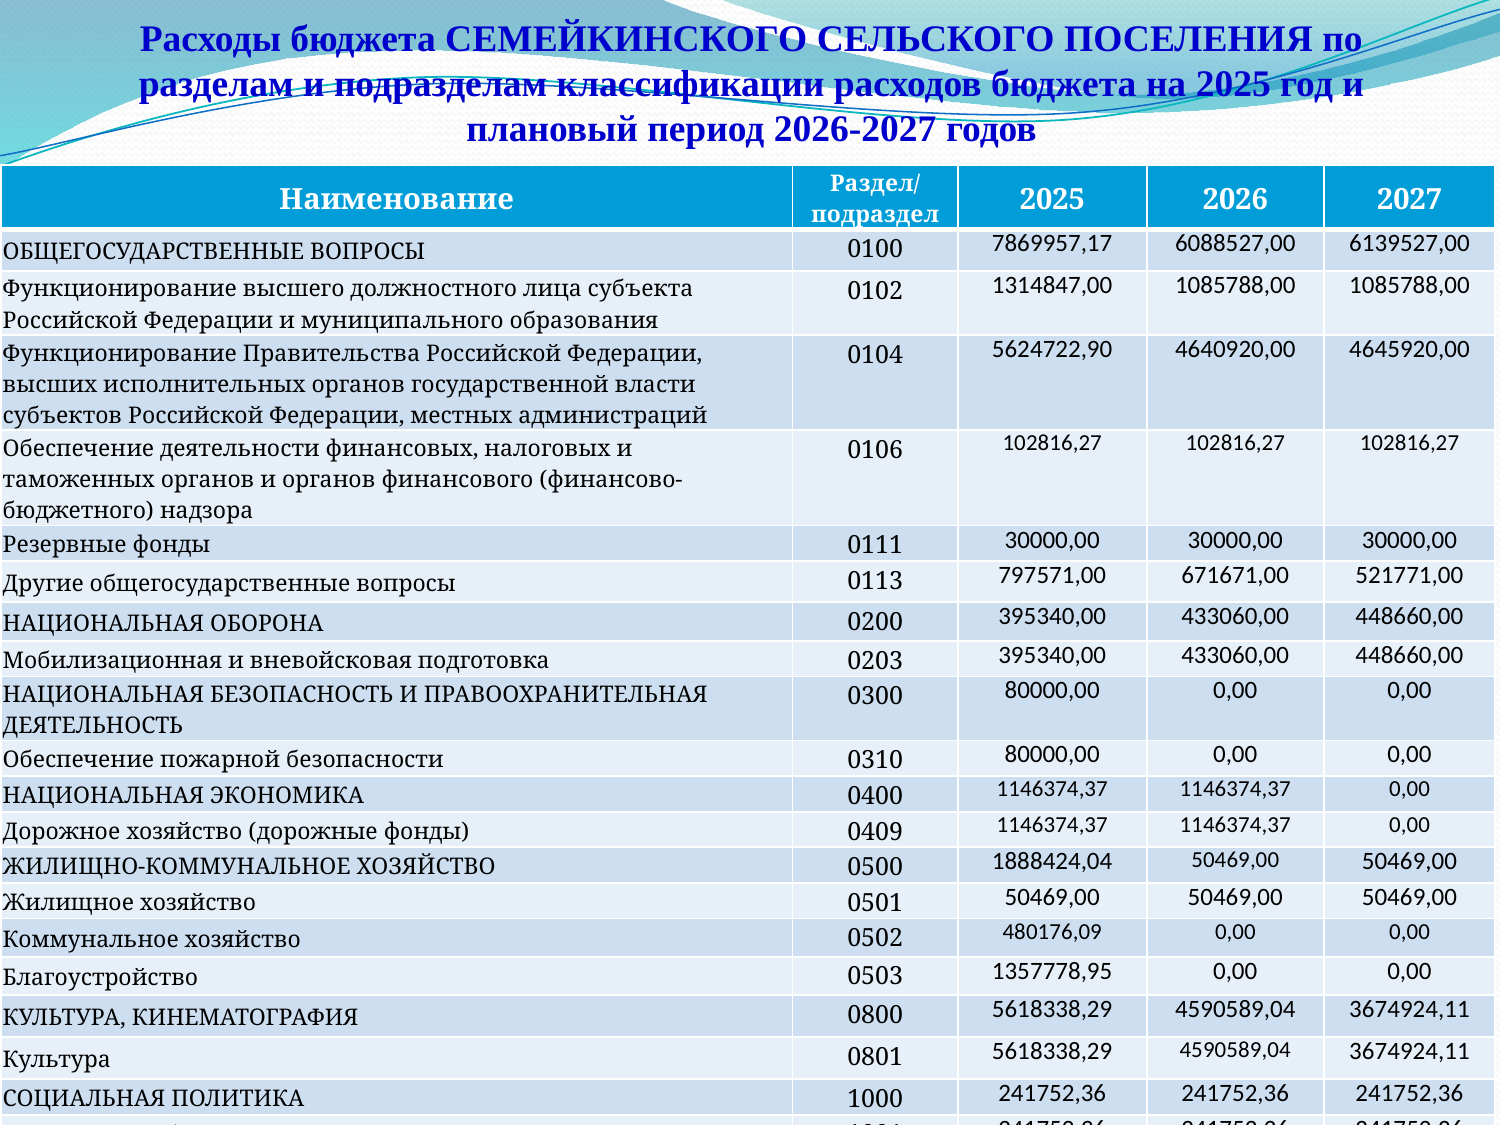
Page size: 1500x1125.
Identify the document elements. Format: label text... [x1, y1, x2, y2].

table_cell 1888424,04 [959, 848, 1146, 882]
table_cell 0,00 [1148, 919, 1323, 956]
table_cell 480176,09 [959, 919, 1146, 956]
table_cell Пенсионное обеспечение [2, 1116, 792, 1125]
table_cell 671671,00 [1148, 562, 1323, 601]
table_header 2025 [959, 166, 1146, 227]
table_cell СОЦИАЛЬНАЯ ПОЛИТИКА [2, 1080, 792, 1114]
table_cell Обеспечение деятельности финансовых, налоговых и таможенных органов и органов финансового (финансово-бюджетного) надзора [2, 431, 792, 525]
table_cell 80000,00 [959, 741, 1146, 775]
table_cell 241752,36 [1148, 1116, 1323, 1125]
table_cell 0801 [793, 1038, 957, 1078]
table_cell 395340,00 [959, 642, 1146, 676]
table_cell 0,00 [1325, 958, 1494, 994]
table_cell Обеспечение пожарной безопасности [2, 741, 792, 775]
table_cell Коммунальное хозяйство [2, 919, 792, 956]
table_cell 0502 [793, 919, 957, 956]
table_cell 50469,00 [1148, 884, 1323, 918]
table_cell 1146374,37 [1148, 813, 1323, 846]
table_cell 0200 [793, 603, 957, 640]
table_cell Мобилизационная и вневойсковая подготовка [2, 642, 792, 676]
table_cell 521771,00 [1325, 562, 1494, 601]
table_cell 0106 [793, 431, 957, 525]
table_cell 241752,36 [959, 1080, 1146, 1114]
table_cell 102816,27 [1148, 431, 1323, 525]
table_cell 5624722,90 [959, 336, 1146, 429]
table_cell 0800 [793, 996, 957, 1036]
table_cell 0,00 [1148, 958, 1323, 994]
table_cell 0,00 [1325, 919, 1494, 956]
table_cell 6139527,00 [1325, 232, 1494, 270]
table_cell ОБЩЕГОСУДАРСТВЕННЫЕ ВОПРОСЫ [2, 232, 792, 270]
table_cell 50469,00 [959, 884, 1146, 918]
table_cell ЖИЛИЩНО-КОММУНАЛЬНОЕ ХОЗЯЙСТВО [2, 848, 792, 882]
table_cell Функционирование высшего должностного лица субъекта Российской Федерации и муниципального образования [2, 272, 792, 334]
table_cell 241752,36 [1325, 1116, 1494, 1125]
table_cell 1000 [793, 1080, 957, 1114]
table_cell 1357778,95 [959, 958, 1146, 994]
table_cell 448660,00 [1325, 603, 1494, 640]
table_cell Дорожное хозяйство (дорожные фонды) [2, 813, 792, 846]
table_cell КУЛЬТУРА, КИНЕМАТОГРАФИЯ [2, 996, 792, 1036]
table_cell 5618338,29 [959, 996, 1146, 1036]
table_cell 0,00 [1148, 741, 1323, 775]
table_cell 0,00 [1325, 677, 1494, 740]
table_cell 50469,00 [1325, 848, 1494, 882]
table_cell 3674924,11 [1325, 1038, 1494, 1078]
table_cell НАЦИОНАЛЬНАЯ ЭКОНОМИКА [2, 777, 792, 811]
table_cell Другие общегосударственные вопросы [2, 562, 792, 601]
table_cell 0501 [793, 884, 957, 918]
table_cell 1146374,37 [959, 813, 1146, 846]
table_cell 395340,00 [959, 603, 1146, 640]
table_cell 7869957,17 [959, 232, 1146, 270]
table_cell 0,00 [1325, 741, 1494, 775]
table_cell 1085788,00 [1325, 272, 1494, 334]
table_cell 5618338,29 [959, 1038, 1146, 1078]
table_cell 30000,00 [1325, 526, 1494, 560]
table_cell 80000,00 [959, 677, 1146, 740]
table_cell 0,00 [1325, 777, 1494, 811]
table_header Раздел/ подраздел [793, 166, 957, 227]
table_cell 0,00 [1325, 813, 1494, 846]
table_cell 3674924,11 [1325, 996, 1494, 1036]
table_cell 433060,00 [1148, 603, 1323, 640]
table_header Наименование [2, 166, 792, 227]
table_cell 0113 [793, 562, 957, 601]
table_cell Культура [2, 1038, 792, 1078]
table_cell 4645920,00 [1325, 336, 1494, 429]
table_cell 30000,00 [1148, 526, 1323, 560]
table_cell 0500 [793, 848, 957, 882]
table_cell 797571,00 [959, 562, 1146, 601]
table_cell Резервные фонды [2, 526, 792, 560]
table_cell 1146374,37 [1148, 777, 1323, 811]
table_cell НАЦИОНАЛЬНАЯ БЕЗОПАСНОСТЬ И ПРАВООХРАНИТЕЛЬНАЯ ДЕЯТЕЛЬНОСТЬ [2, 677, 792, 740]
table_cell 0111 [793, 526, 957, 560]
table_cell 241752,36 [959, 1116, 1146, 1125]
table_cell 0409 [793, 813, 957, 846]
table_cell 0310 [793, 741, 957, 775]
table_cell 1314847,00 [959, 272, 1146, 334]
table_cell НАЦИОНАЛЬНАЯ ОБОРОНА [2, 603, 792, 640]
title Расходы бюджета СЕМЕЙКИНСКОГО СЕЛЬСКОГО ПОСЕЛЕНИЯ по разделам и подразделам классификации расходов бюджета на 2025 год и плановый период 2026-2027 годов [76, 0, 1427, 149]
table_cell Функционирование Правительства Российской Федерации, высших исполнительных органов государственной власти субъектов Российской Федерации, местных администраций [2, 336, 792, 429]
table_cell 102816,27 [959, 431, 1146, 525]
table_cell 0100 [793, 232, 957, 270]
table_cell 0102 [793, 272, 957, 334]
table_cell 0104 [793, 336, 957, 429]
table_cell 4640920,00 [1148, 336, 1323, 429]
table_cell 4590589,04 [1148, 996, 1323, 1036]
table_cell 0,00 [1148, 677, 1323, 740]
table_cell 50469,00 [1325, 884, 1494, 918]
table_cell 1146374,37 [959, 777, 1146, 811]
table_cell 0400 [793, 777, 957, 811]
table_cell 433060,00 [1148, 642, 1323, 676]
table_cell 241752,36 [1325, 1080, 1494, 1114]
table_cell 0300 [793, 677, 957, 740]
table_cell Благоустройство [2, 958, 792, 994]
table_cell 4590589,04 [1148, 1038, 1323, 1078]
table_cell 50469,00 [1148, 848, 1323, 882]
table_cell 241752,36 [1148, 1080, 1323, 1114]
table_cell 0203 [793, 642, 957, 676]
table_cell 1001 [793, 1116, 957, 1125]
table_cell 102816,27 [1325, 431, 1494, 525]
table_cell 6088527,00 [1148, 232, 1323, 270]
table_header 2027 [1325, 166, 1494, 227]
table_cell 30000,00 [959, 526, 1146, 560]
table_cell 1085788,00 [1148, 272, 1323, 334]
table_header 2026 [1148, 166, 1323, 227]
table_cell 0503 [793, 958, 957, 994]
table_cell Жилищное хозяйство [2, 884, 792, 918]
table_cell 448660,00 [1325, 642, 1494, 676]
